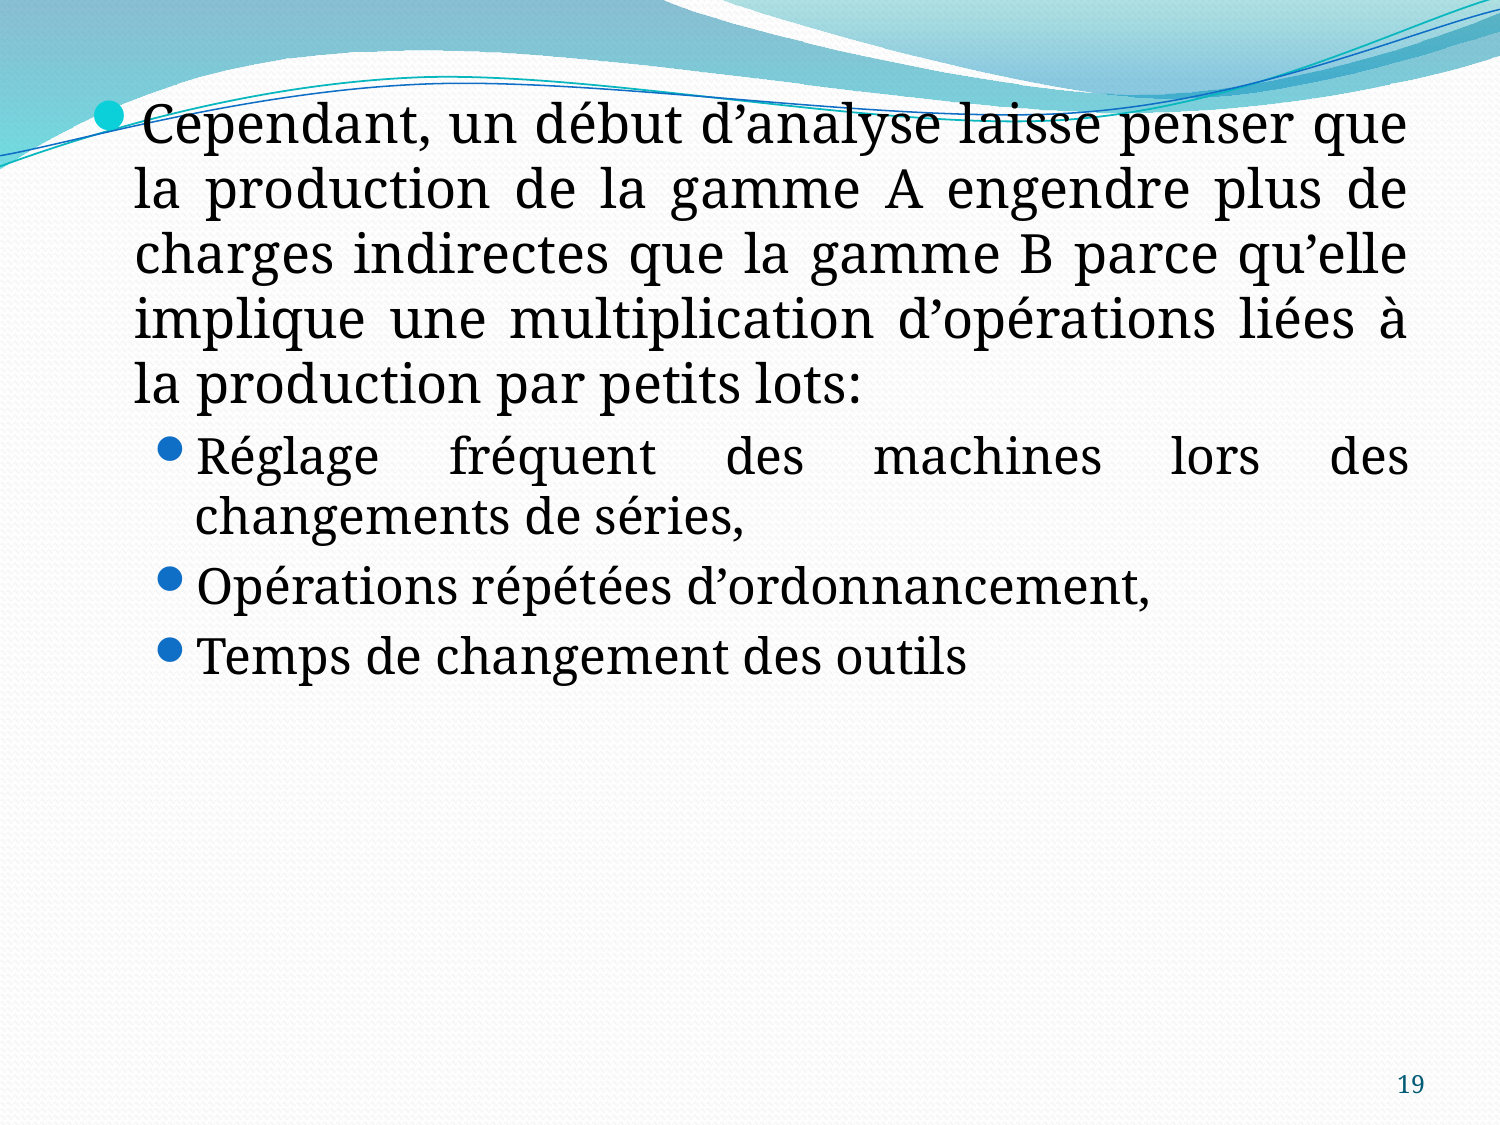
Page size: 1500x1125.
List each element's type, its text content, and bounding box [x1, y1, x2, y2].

list Cependant, un début d’analyse laisse penser que la production de la gamme A engendre plus de charges indirectes que la gamme B parce qu’elle implique une multiplication d’opérations liées à la production par petits lots: Réglage fréquent des machines lors des changements de séries, Opérations répétées d’ordonnancement, Temps de changement des outils [75, 82, 1425, 1005]
slide_number 19 [1299, 1042, 1425, 1103]
